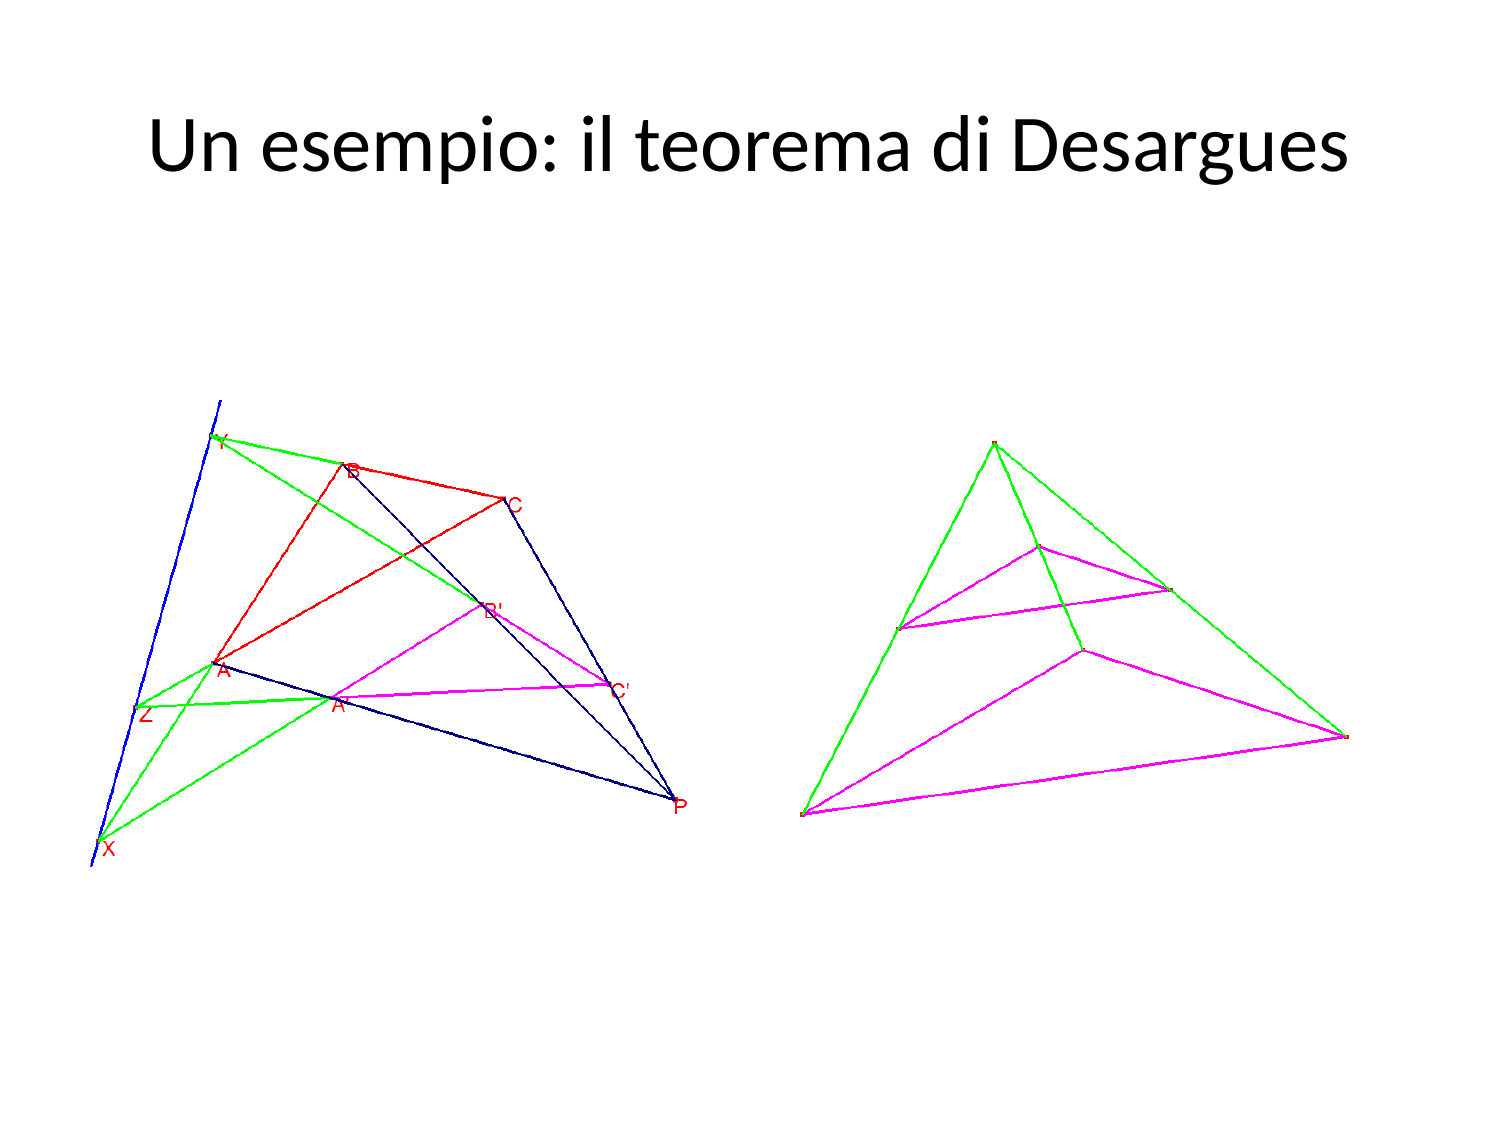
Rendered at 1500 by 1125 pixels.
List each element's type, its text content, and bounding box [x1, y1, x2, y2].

title Un esempio: il teorema di Desargues [75, 45, 1425, 233]
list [74, 400, 738, 867]
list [762, 412, 1426, 856]
